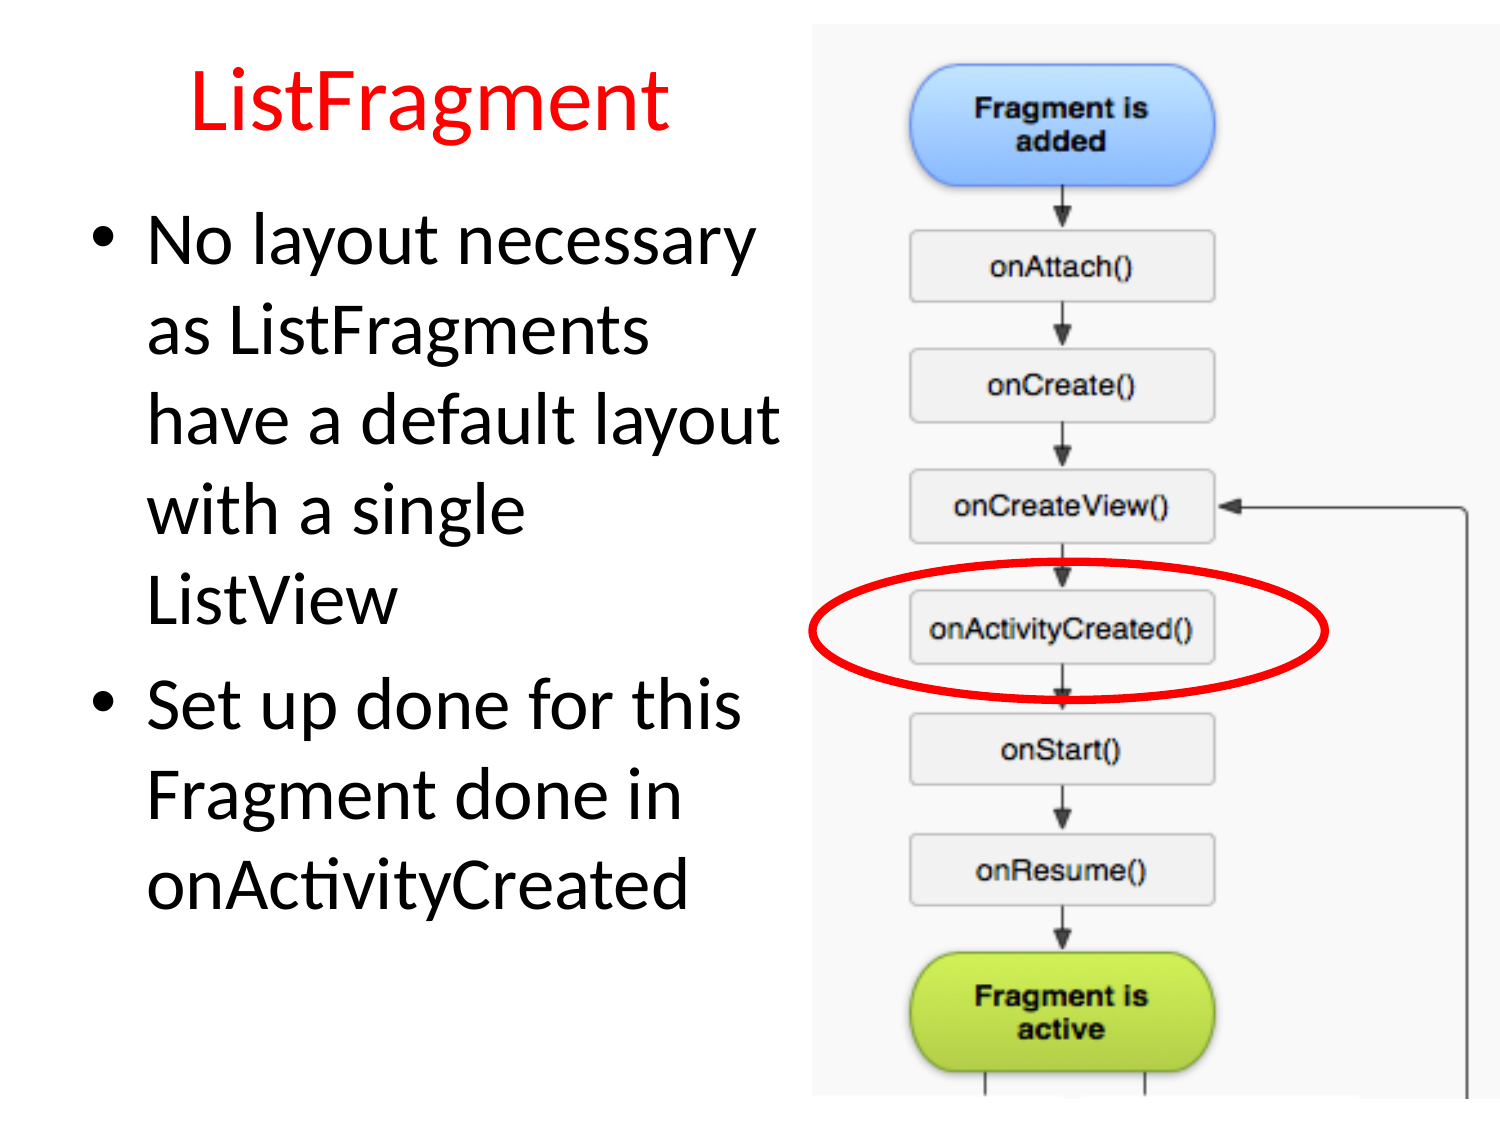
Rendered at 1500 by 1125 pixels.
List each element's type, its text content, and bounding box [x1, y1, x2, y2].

title ListFragment [174, 0, 738, 182]
picture [812, 24, 1500, 1099]
list No layout necessary as ListFragments have a default layout with a single ListView Set up done for this Fragment done in onActivityCreated [75, 182, 800, 1038]
